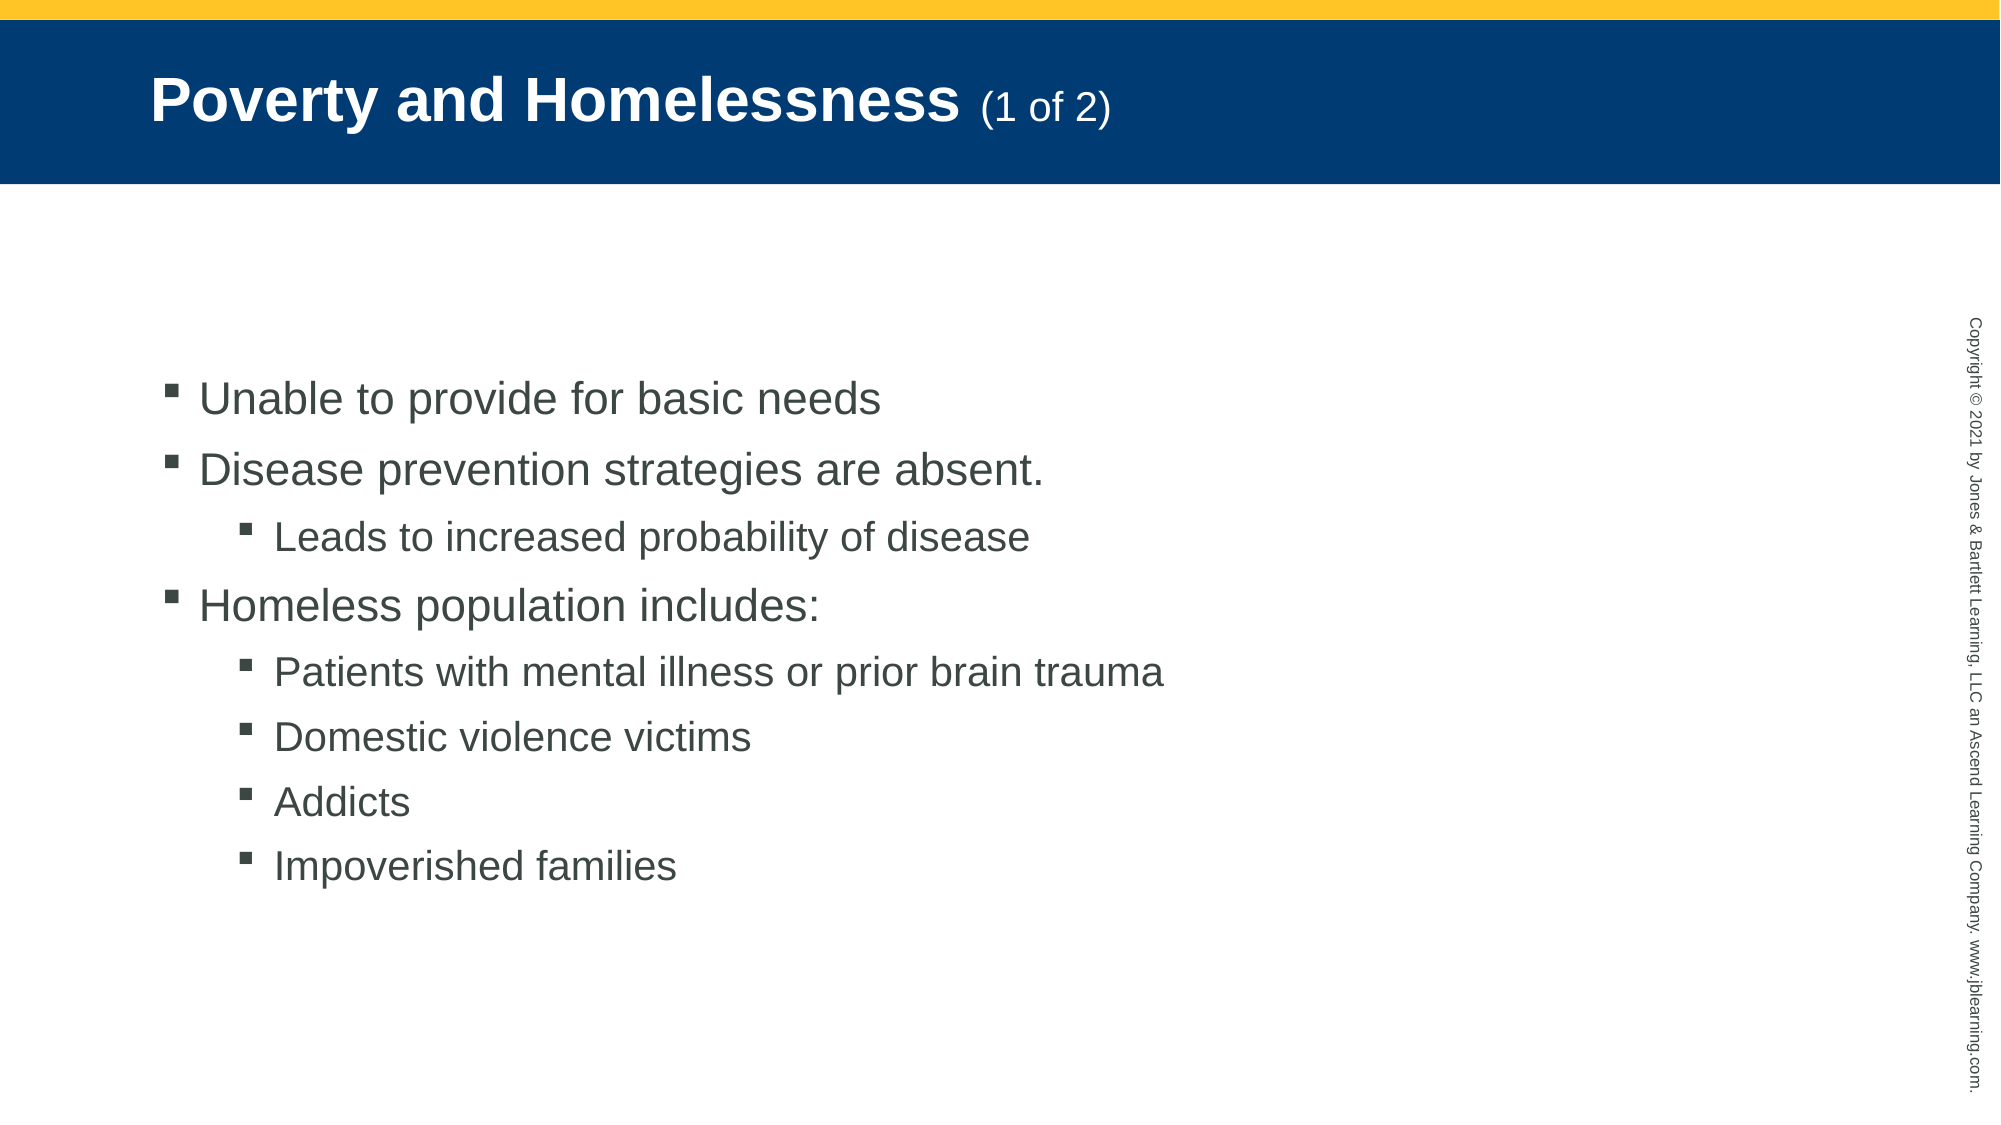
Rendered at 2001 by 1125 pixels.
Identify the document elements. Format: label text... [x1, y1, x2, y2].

list Unable to provide for basic needs Disease prevention strategies are absent. Leads to increased probability of disease Homeless population includes: Patients with mental illness or prior brain trauma Domestic violence victims Addicts Impoverished families [146, 361, 1859, 1016]
title Poverty and Homelessness (1 of 2) [0, 19, 2000, 185]
